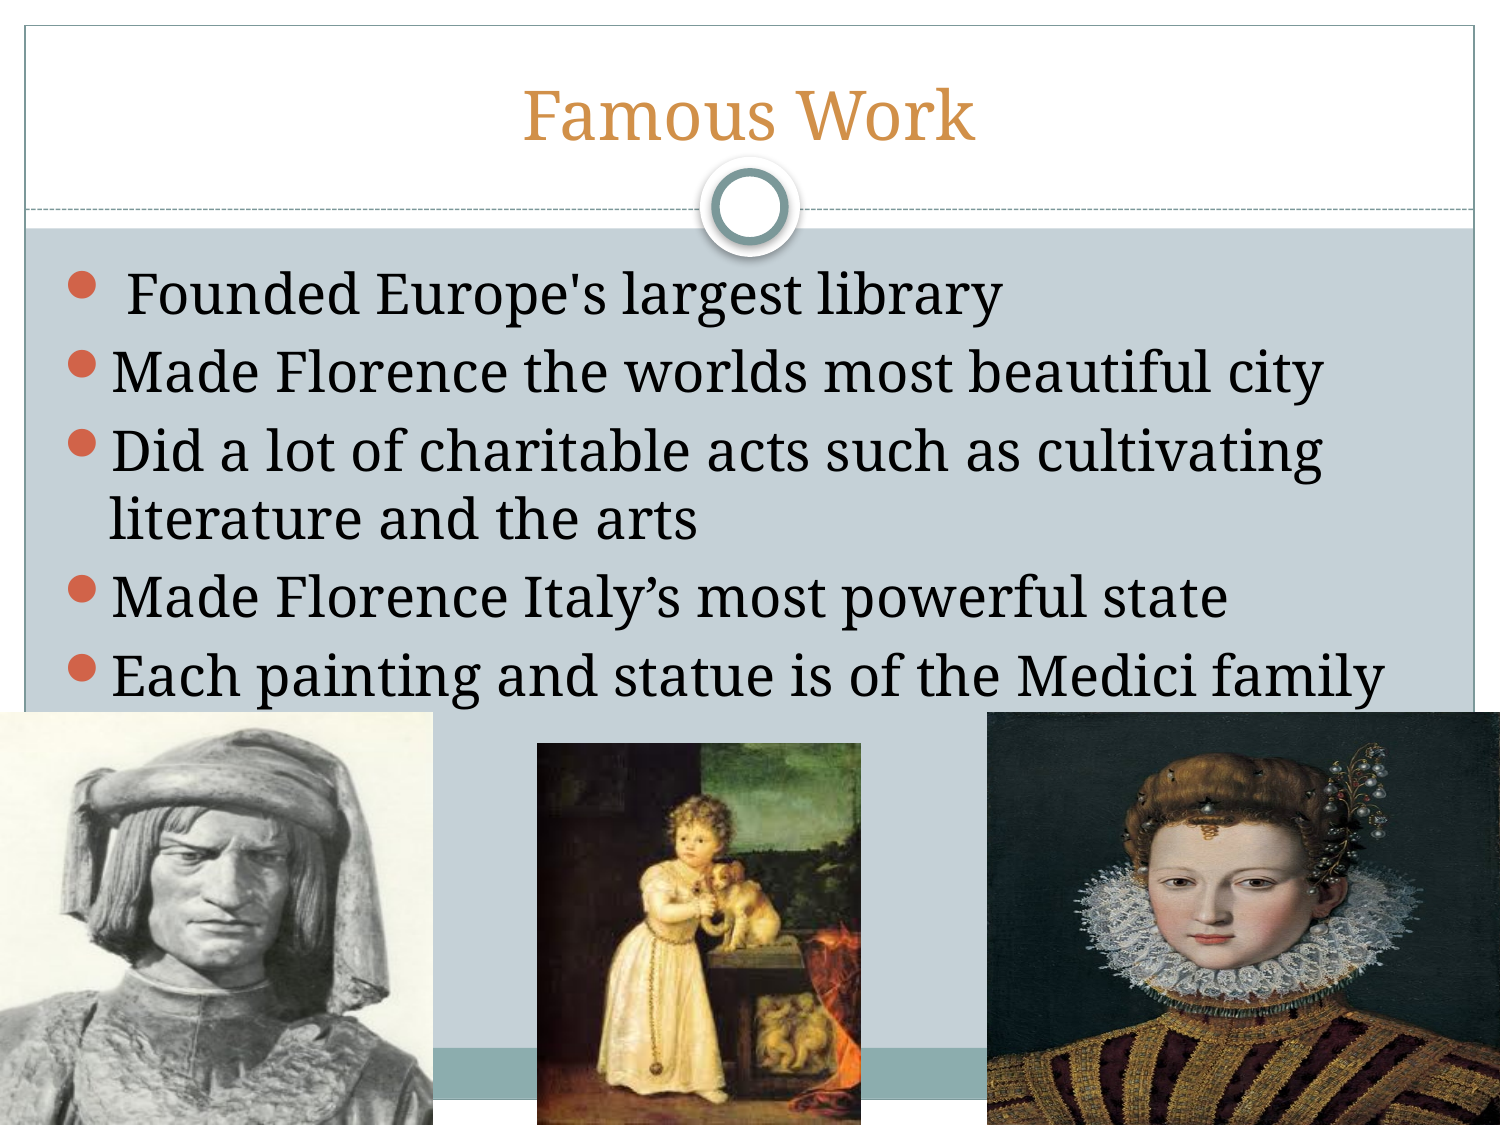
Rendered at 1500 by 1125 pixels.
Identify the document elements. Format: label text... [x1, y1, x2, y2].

list Founded Europe's largest library Made Florence the worlds most beautiful city Did a lot of charitable acts such as cultivating literature and the arts Made Florence Italy’s most powerful state Each painting and statue is of the Medici family [49, 250, 1445, 1001]
picture [537, 743, 862, 1125]
picture [987, 712, 1500, 1125]
title Famous Work [49, 37, 1450, 162]
picture [0, 712, 434, 1125]
